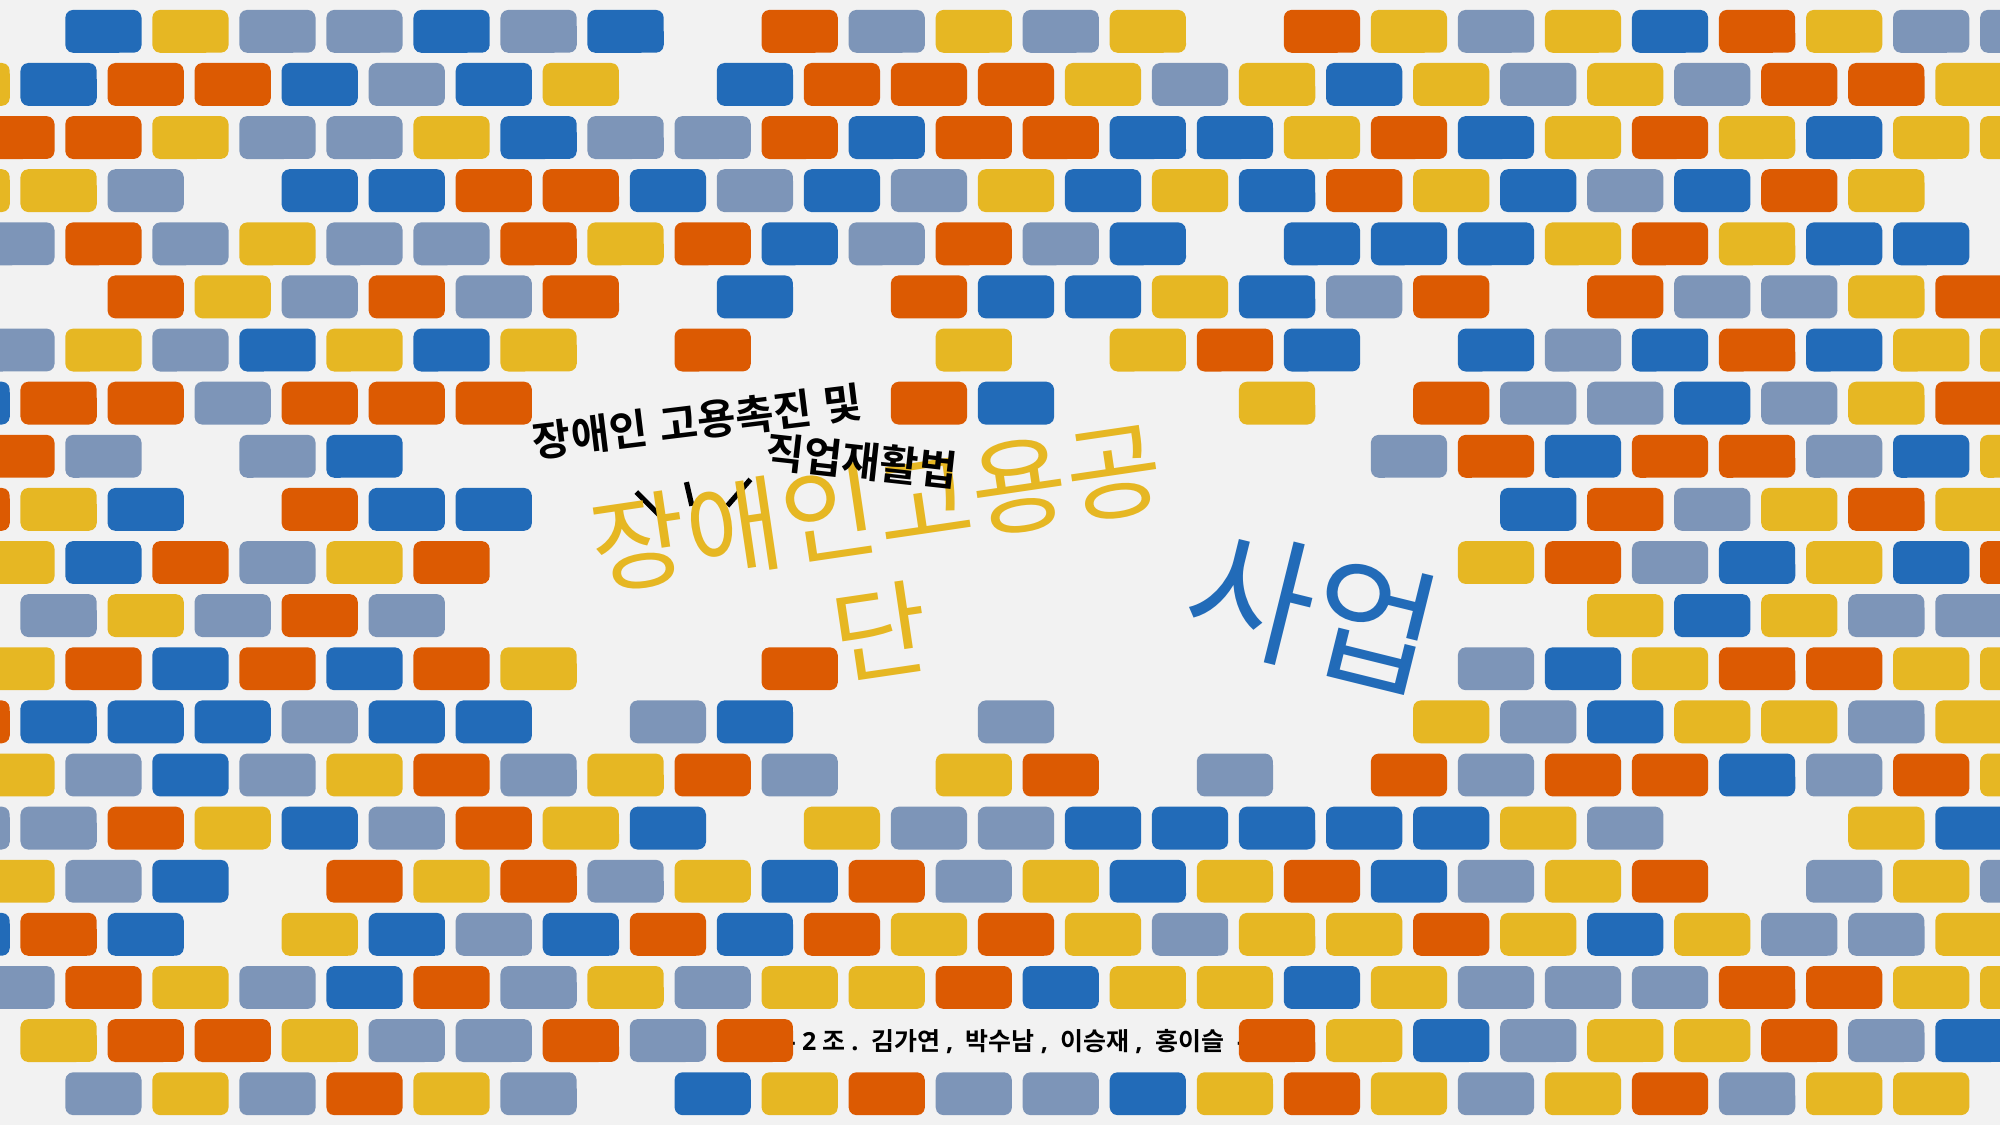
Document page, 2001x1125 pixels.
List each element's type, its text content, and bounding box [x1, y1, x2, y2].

text_box [1195, 858, 1275, 904]
text_box [1282, 1071, 1362, 1117]
text_box [0, 61, 11, 107]
text_box [1934, 699, 2000, 745]
text_box [760, 964, 839, 1010]
text_box [1979, 115, 2000, 161]
text_box [934, 964, 1014, 1010]
text_box [64, 8, 143, 54]
text_box [1456, 540, 1536, 586]
text_box [1804, 858, 1884, 904]
text_box [1717, 646, 1797, 692]
text_box [934, 1071, 1014, 1117]
text_box [0, 380, 11, 426]
text_box [1934, 61, 2000, 107]
text_box [1586, 805, 1665, 851]
text_box [280, 380, 359, 426]
text_box [1369, 115, 1449, 161]
text_box [1847, 911, 1926, 957]
text_box [454, 699, 534, 745]
text_box [1282, 115, 1362, 161]
text_box [64, 1071, 143, 1117]
text_box [1979, 540, 2000, 586]
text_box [546, 394, 1452, 699]
text_box [64, 115, 143, 161]
text_box [1630, 752, 1710, 798]
text_box [1150, 805, 1230, 851]
text_box [1934, 274, 2000, 320]
text_box [367, 1018, 446, 1064]
text_box [1804, 646, 1884, 692]
text_box [541, 1018, 621, 1064]
text_box [889, 61, 969, 107]
text_box [1891, 1071, 1971, 1117]
text_box [1586, 699, 1665, 745]
text_box [0, 858, 56, 904]
text_box [412, 752, 491, 798]
text_box [1456, 433, 1536, 479]
text_box [1717, 327, 1797, 373]
text_box [889, 805, 969, 851]
text_box [280, 805, 359, 851]
text_box [1586, 168, 1665, 214]
text_box [238, 752, 317, 798]
text_box [1630, 8, 1710, 54]
text_box [106, 1018, 185, 1064]
text_box [1847, 486, 1926, 532]
text_box [1237, 274, 1317, 320]
text_box [151, 1071, 230, 1117]
text_box [934, 8, 1014, 54]
text_box [1021, 858, 1100, 904]
text_box [1324, 274, 1404, 320]
text_box [193, 61, 272, 107]
text_box [238, 8, 317, 54]
text_box [19, 380, 98, 426]
text_box [193, 805, 272, 851]
text_box [1499, 911, 1578, 957]
text_box [715, 61, 795, 107]
text_box [760, 1071, 839, 1117]
text_box [541, 168, 621, 214]
text_box [889, 274, 969, 320]
text_box [1586, 593, 1665, 639]
text_box [1934, 911, 2000, 957]
text_box [1282, 858, 1362, 904]
text_box [193, 1018, 272, 1064]
text_box [1412, 1018, 1491, 1064]
text_box [1979, 964, 2000, 1010]
text_box [1195, 327, 1275, 373]
text_box [802, 168, 882, 214]
text_box [1979, 752, 2000, 798]
text_box [193, 380, 272, 426]
text_box [1891, 327, 1971, 373]
text_box [628, 168, 708, 214]
text_box [1804, 433, 1884, 479]
text_box [1630, 327, 1710, 373]
text_box [499, 115, 578, 161]
text_box [1499, 61, 1578, 107]
text_box [64, 964, 143, 1010]
text_box [541, 911, 621, 957]
text_box [1847, 593, 1926, 639]
text_box [1630, 115, 1710, 161]
text_box [325, 540, 404, 586]
text_box [106, 486, 185, 532]
text_box [1324, 911, 1404, 957]
text_box [499, 221, 578, 267]
text_box [628, 699, 708, 745]
text_box [1586, 911, 1665, 957]
text_box [976, 61, 1056, 107]
text_box [1630, 1071, 1710, 1117]
text_box [367, 380, 446, 426]
text_box [934, 752, 1014, 798]
text_box [1108, 858, 1188, 904]
text_box [367, 486, 446, 532]
text_box [1543, 115, 1623, 161]
text_box [0, 115, 56, 161]
text_box [760, 752, 839, 798]
text_box [847, 221, 926, 267]
text_box [19, 1018, 98, 1064]
text_box [1630, 646, 1710, 692]
text_box [1586, 1018, 1665, 1064]
text_box [628, 1018, 708, 1064]
text_box [1369, 858, 1449, 904]
text_box [541, 805, 621, 851]
text_box [1543, 540, 1623, 586]
text_box [1543, 433, 1623, 479]
text_box [280, 593, 359, 639]
text_box [1760, 61, 1839, 107]
text_box [325, 858, 404, 904]
text_box [1891, 858, 1971, 904]
text_box [1412, 805, 1491, 851]
text_box [454, 61, 534, 107]
text_box [1108, 115, 1188, 161]
text_box [0, 805, 11, 851]
text_box [1979, 646, 2000, 692]
text_box [1673, 593, 1752, 639]
text_box [673, 221, 752, 267]
text_box [412, 646, 491, 692]
text_box [1847, 61, 1926, 107]
text_box [1150, 911, 1230, 957]
text_box [760, 115, 839, 161]
text_box [1412, 168, 1491, 214]
text_box [673, 752, 752, 798]
text_box [847, 858, 926, 904]
text_box [1760, 911, 1839, 957]
text_box [673, 964, 752, 1010]
text_box [280, 168, 359, 214]
text_box [1237, 1018, 1317, 1064]
text_box [1108, 221, 1188, 267]
text_box [1369, 8, 1449, 54]
text_box [1108, 327, 1188, 373]
text_box [499, 858, 578, 904]
text_box [1324, 61, 1404, 107]
text_box [1021, 752, 1100, 798]
text_box [586, 964, 665, 1010]
text_box [1456, 327, 1536, 373]
text_box [64, 327, 143, 373]
text_box [1847, 1018, 1926, 1064]
text_box [976, 274, 1056, 320]
text_box [1021, 1071, 1100, 1117]
text_box [1150, 61, 1230, 107]
text_box [628, 911, 708, 957]
text_box [64, 221, 143, 267]
text_box [1891, 752, 1971, 798]
text_box [1804, 752, 1884, 798]
text_box [1195, 115, 1275, 161]
text_box [0, 486, 11, 532]
text_box [1717, 1071, 1797, 1117]
text_box [1369, 964, 1449, 1010]
text_box [1586, 61, 1665, 107]
text_box [1673, 486, 1752, 532]
text_box [1673, 380, 1752, 426]
text_box [1237, 61, 1317, 107]
text_box [19, 61, 98, 107]
text_box [976, 380, 1056, 394]
text_box [1804, 540, 1884, 586]
text_box [106, 593, 185, 639]
text_box [367, 593, 446, 639]
text_box [1586, 274, 1665, 320]
text_box [628, 805, 708, 851]
text_box [64, 433, 143, 479]
text_box [715, 911, 795, 957]
text_box [0, 327, 56, 373]
text_box [64, 752, 143, 798]
text_box [193, 274, 272, 320]
text_box [715, 1018, 795, 1064]
text_box [1063, 911, 1143, 957]
text_box [1063, 274, 1143, 320]
text_box [106, 61, 185, 107]
text_box [1891, 221, 1971, 267]
text_box [454, 486, 534, 532]
text_box [19, 805, 98, 851]
text_box [1673, 168, 1752, 214]
text_box [1586, 380, 1665, 426]
text_box [325, 1071, 404, 1117]
text_box [1673, 1018, 1752, 1064]
text_box [1804, 964, 1884, 1010]
text_box [238, 964, 317, 1010]
text_box [847, 1071, 926, 1117]
text_box [151, 752, 230, 798]
text_box [1717, 8, 1797, 54]
text_box [106, 911, 185, 957]
text_box [64, 646, 143, 692]
text_box [151, 327, 230, 373]
text_box [280, 699, 359, 745]
text_box [976, 805, 1056, 851]
text_box [1412, 380, 1491, 426]
text_box [454, 168, 534, 214]
text_box [367, 274, 446, 320]
text_box [1804, 115, 1884, 161]
text_box [0, 540, 56, 586]
text_box [412, 1071, 491, 1117]
text_box [325, 8, 404, 54]
text_box [280, 486, 359, 532]
text_box [280, 911, 359, 957]
text_box [19, 486, 98, 532]
text_box [1412, 61, 1491, 107]
text_box [412, 8, 491, 54]
text_box [1630, 433, 1710, 479]
text_box [541, 61, 621, 107]
text_box [412, 115, 491, 161]
text_box [193, 699, 272, 745]
text_box [1195, 752, 1275, 798]
text_box [1412, 274, 1491, 320]
text_box [151, 858, 230, 904]
text_box [1934, 486, 2000, 532]
text_box [1673, 61, 1752, 107]
text_box [1021, 221, 1100, 267]
text_box [1237, 911, 1317, 957]
text_box [1456, 1071, 1536, 1117]
text_box [151, 221, 230, 267]
text_box [1412, 911, 1491, 957]
text_box [280, 1018, 359, 1064]
text_box [1063, 61, 1143, 107]
text_box [19, 699, 98, 745]
text_box [325, 433, 404, 479]
text_box [802, 805, 882, 851]
text_box [1456, 221, 1536, 267]
text_box [1499, 805, 1578, 851]
text_box [64, 858, 143, 904]
text_box [1717, 540, 1797, 586]
text_box [412, 858, 491, 904]
text_box [367, 168, 446, 214]
text_box [1543, 858, 1623, 904]
text_box [673, 115, 752, 161]
text_box [889, 380, 969, 394]
text_box [1891, 115, 1971, 161]
text_box [760, 8, 839, 54]
text_box [106, 274, 185, 320]
text_box [934, 858, 1014, 904]
text_box [1760, 274, 1839, 320]
text_box [367, 911, 446, 957]
text_box [1282, 327, 1362, 373]
text_box [976, 168, 1056, 214]
text_box [1630, 540, 1710, 586]
text_box [19, 593, 98, 639]
text_box [1804, 1071, 1884, 1117]
text_box [1543, 1071, 1623, 1117]
text_box [1760, 699, 1839, 745]
text_box [499, 964, 578, 1010]
text_box [454, 805, 534, 851]
text_box [1150, 168, 1230, 214]
text_box [586, 221, 665, 267]
text_box [499, 8, 578, 54]
text_box [1063, 168, 1143, 214]
text_box [802, 61, 882, 107]
text_box [715, 168, 795, 214]
text_box [1282, 964, 1362, 1010]
text_box [1847, 805, 1926, 851]
text_box [1760, 380, 1839, 426]
text_box [1847, 168, 1926, 214]
text_box [715, 699, 795, 745]
text_box [238, 646, 317, 692]
text_box [1847, 274, 1926, 320]
text_box [1150, 274, 1230, 320]
text_box [1237, 805, 1317, 851]
text_box [586, 8, 665, 54]
text_box [1456, 8, 1536, 54]
text_box [64, 540, 143, 586]
text_box [1717, 115, 1797, 161]
text_box [238, 433, 317, 479]
text_box [280, 274, 359, 320]
text_box [1717, 221, 1797, 267]
text_box [1324, 805, 1404, 851]
text_box [1021, 964, 1100, 1010]
text_box [1847, 380, 1926, 426]
text_box [193, 593, 272, 639]
text_box [760, 221, 839, 267]
text_box [1543, 221, 1623, 267]
text_box [934, 327, 1014, 373]
text_box [238, 540, 317, 586]
text_box [454, 911, 534, 957]
text_box [847, 964, 926, 1010]
text_box [1543, 964, 1623, 1010]
text_box [1108, 8, 1188, 54]
text_box [1499, 380, 1578, 426]
text_box [1543, 8, 1623, 54]
text_box [586, 752, 665, 798]
text_box [238, 221, 317, 267]
text_box [1412, 699, 1491, 745]
text_box [1979, 327, 2000, 373]
text_box [1717, 964, 1797, 1010]
text_box [1891, 8, 1971, 54]
text_box [412, 221, 491, 267]
text_box [1237, 168, 1317, 214]
text_box [1891, 433, 1971, 479]
text_box [1108, 1071, 1188, 1117]
text_box [976, 911, 1056, 957]
text_box [238, 1071, 317, 1117]
text_box [760, 858, 839, 904]
text_box [1282, 221, 1362, 267]
text_box [889, 911, 969, 957]
text_box [1456, 752, 1536, 798]
text_box [1847, 699, 1926, 745]
text_box [1804, 221, 1884, 267]
text_box [19, 168, 98, 214]
text_box [934, 115, 1014, 161]
text_box [1237, 380, 1317, 394]
text_box [586, 115, 665, 161]
text_box - 2조. 김가연, 박수남, 이승재, 홍이슬 - [789, 1018, 1243, 1063]
text_box [1499, 699, 1578, 745]
text_box [367, 699, 446, 745]
text_box [1979, 858, 2000, 904]
text_box [1891, 964, 1971, 1010]
text_box [367, 61, 446, 107]
text_box [1934, 380, 2000, 426]
text_box [238, 115, 317, 161]
text_box [1979, 433, 2000, 479]
text_box [1195, 1071, 1275, 1117]
text_box [802, 911, 882, 957]
text_box [1063, 805, 1143, 851]
text_box [1717, 433, 1797, 479]
text_box [1891, 646, 1971, 692]
text_box [325, 221, 404, 267]
text_box [1891, 540, 1971, 586]
text_box [238, 327, 317, 373]
text_box [325, 327, 404, 373]
text_box [412, 964, 491, 1010]
text_box [454, 1018, 534, 1064]
text_box [847, 115, 926, 161]
text_box [106, 380, 185, 426]
text_box [1499, 168, 1578, 214]
text_box [1456, 646, 1536, 692]
text_box [106, 805, 185, 851]
text_box [1760, 1018, 1839, 1064]
text_box [847, 8, 926, 54]
text_box [1586, 486, 1665, 532]
text_box [0, 646, 56, 692]
text_box [0, 699, 11, 745]
text_box [499, 752, 578, 798]
text_box [673, 1071, 752, 1117]
text_box [151, 115, 230, 161]
text_box [586, 858, 665, 904]
text_box [1324, 1018, 1404, 1064]
text_box [1543, 327, 1623, 373]
text_box [499, 327, 578, 373]
text_box [412, 540, 491, 586]
text_box [1760, 168, 1839, 214]
text_box [1499, 486, 1578, 532]
text_box [1804, 8, 1884, 54]
text_box [0, 433, 56, 479]
text_box [106, 168, 185, 214]
text_box [19, 911, 98, 957]
text_box [151, 540, 230, 586]
text_box [889, 168, 969, 214]
text_box [1369, 752, 1449, 798]
text_box [1630, 221, 1710, 267]
text_box [325, 752, 404, 798]
text_box [1673, 699, 1752, 745]
text_box [541, 274, 621, 320]
text_box [0, 752, 56, 798]
text_box [1282, 8, 1362, 54]
text_box [1456, 964, 1536, 1010]
text_box [0, 168, 11, 214]
text_box [934, 221, 1014, 267]
text_box [1630, 964, 1710, 1010]
text_box [1195, 964, 1275, 1010]
text_box [325, 964, 404, 1010]
text_box [1717, 752, 1797, 798]
text_box [673, 858, 752, 904]
text_box [1673, 274, 1752, 320]
text_box [976, 699, 1056, 745]
text_box [1369, 221, 1449, 267]
text_box [151, 8, 230, 54]
text_box [1934, 1018, 2000, 1064]
text_box [1934, 593, 2000, 639]
text_box [412, 327, 491, 373]
text_box [0, 221, 56, 267]
text_box [1108, 964, 1188, 1010]
text_box [1456, 115, 1536, 161]
text_box [0, 964, 56, 1010]
text_box [454, 274, 534, 320]
text_box [106, 699, 185, 745]
text_box [280, 61, 359, 107]
text_box [499, 646, 546, 692]
text_box [1934, 805, 2000, 851]
text_box [325, 115, 404, 161]
text_box [454, 380, 534, 426]
text_box [1543, 646, 1623, 692]
text_box [0, 911, 11, 957]
text_box [1456, 858, 1536, 904]
text_box [1760, 593, 1839, 639]
text_box [1021, 8, 1100, 54]
text_box [1324, 168, 1404, 214]
text_box [499, 1071, 578, 1117]
text_box [715, 274, 795, 320]
text_box [1804, 327, 1884, 373]
text_box [1630, 858, 1710, 904]
text_box [1979, 8, 2000, 54]
text_box [1369, 1071, 1449, 1117]
text_box [673, 327, 752, 373]
text_box [1499, 1018, 1578, 1064]
text_box [1021, 115, 1100, 161]
text_box [151, 964, 230, 1010]
text_box [325, 646, 404, 692]
text_box [1760, 486, 1839, 532]
text_box [1543, 752, 1623, 798]
text_box [151, 646, 230, 692]
text_box [1673, 911, 1752, 957]
text_box [367, 805, 446, 851]
